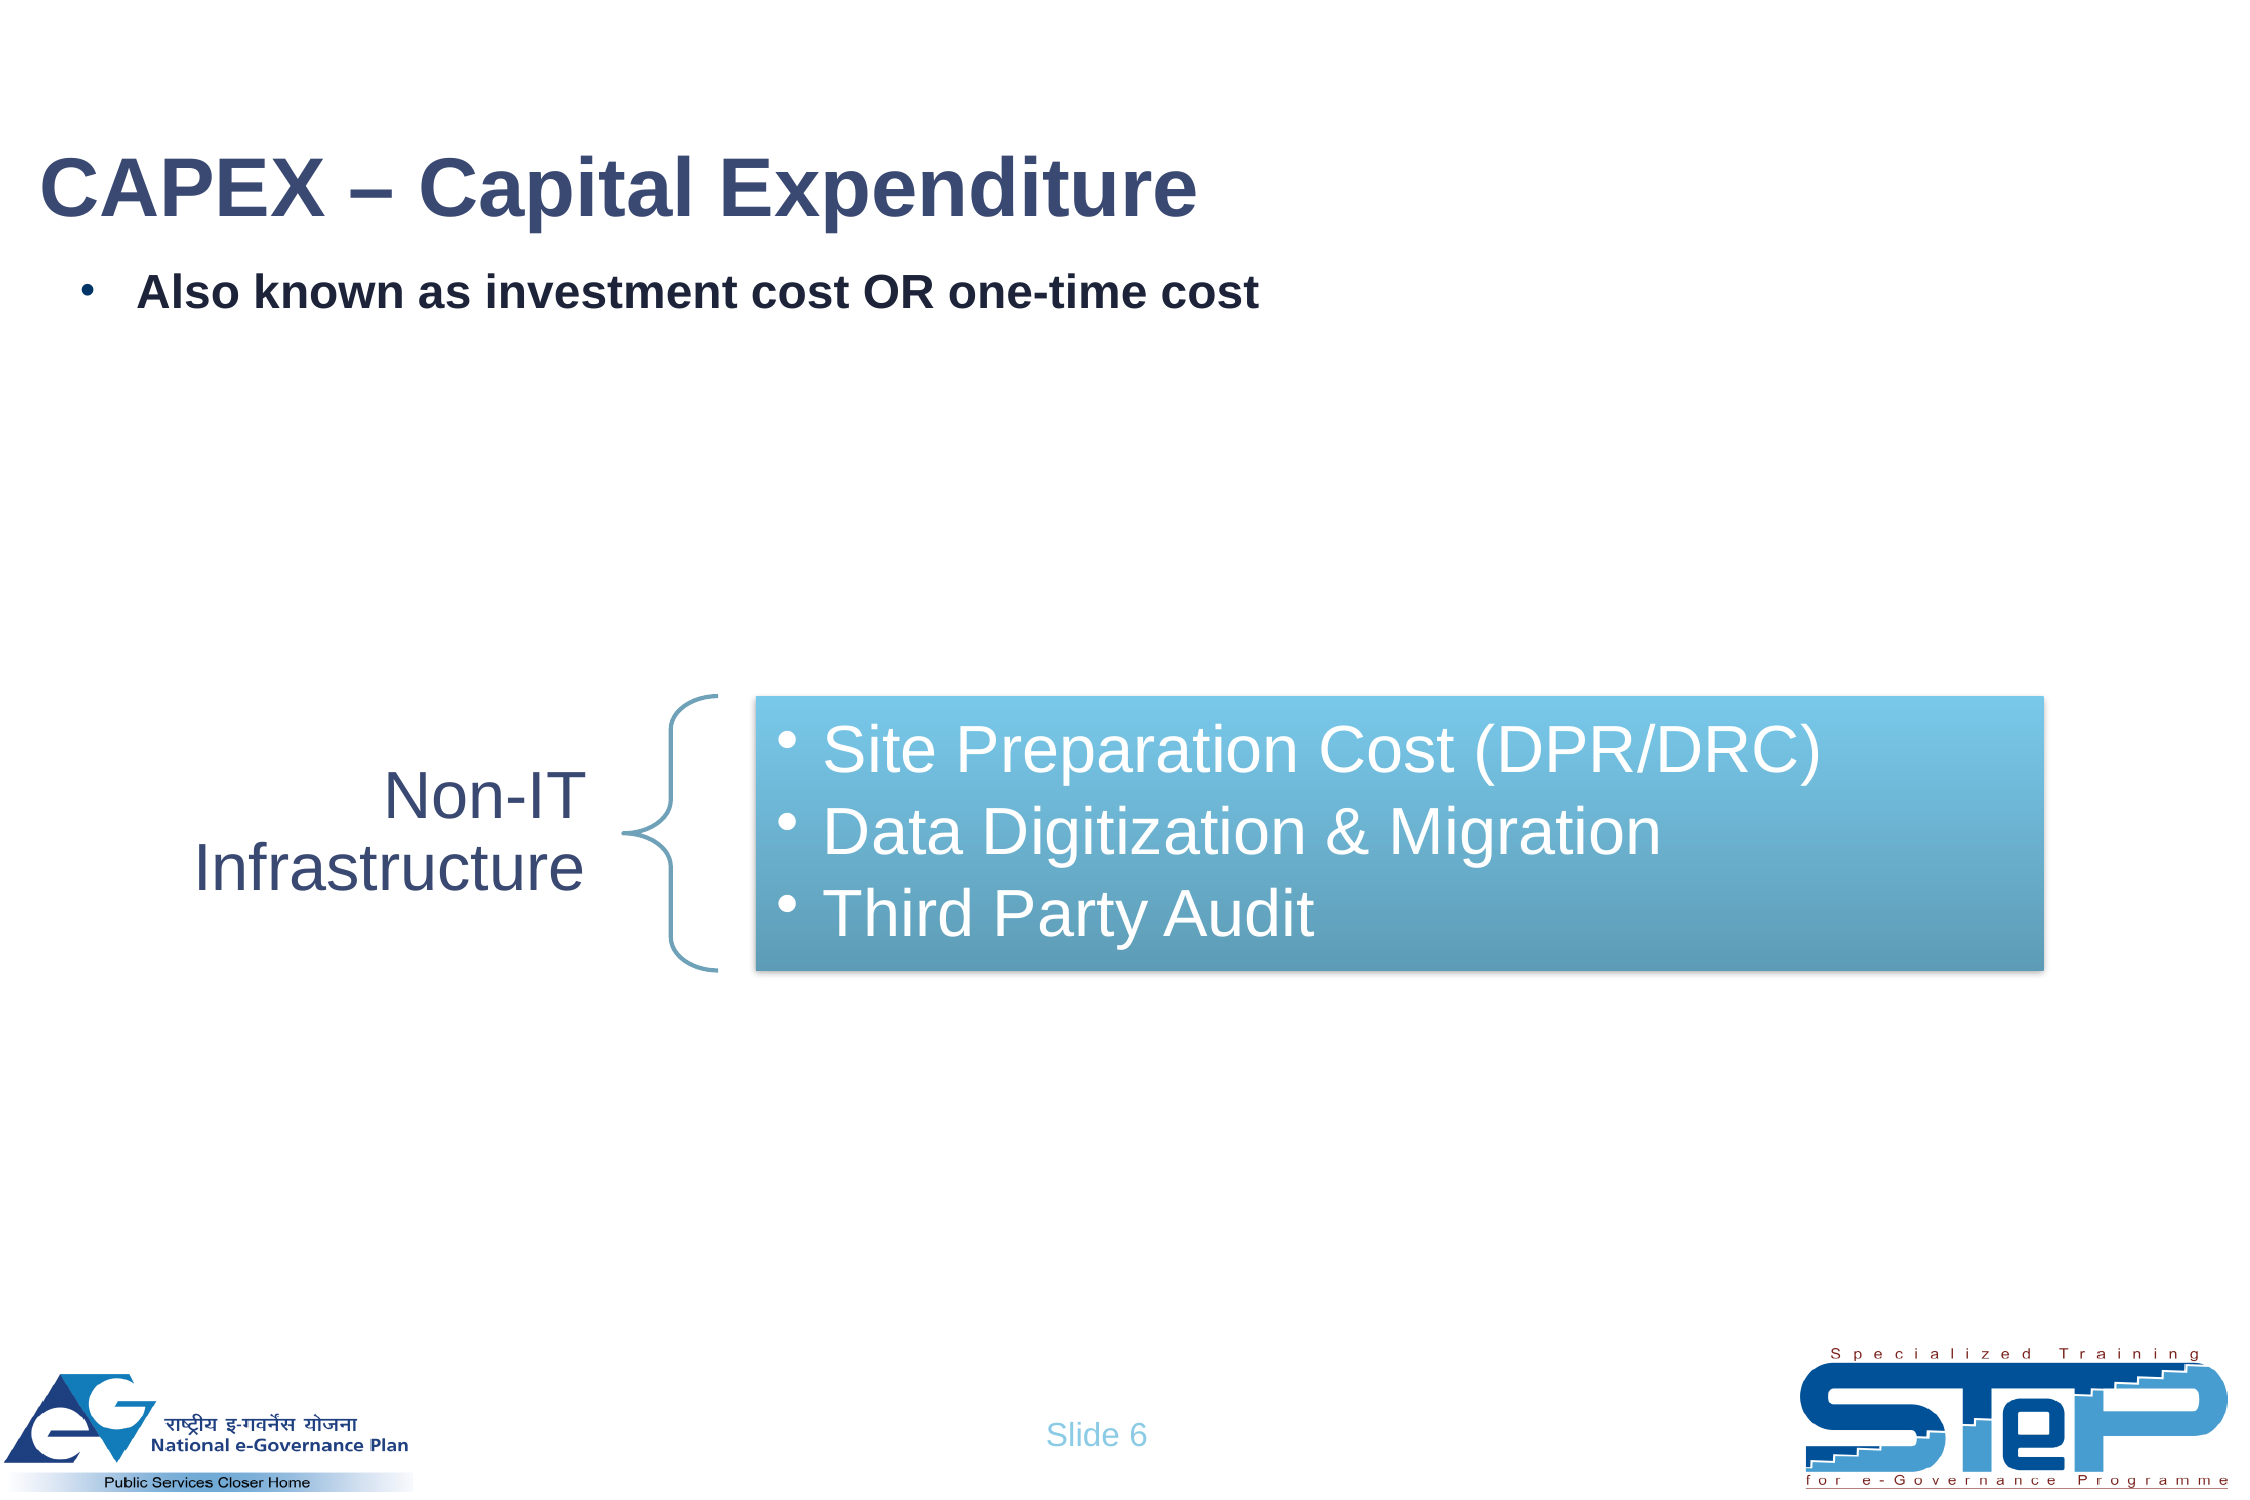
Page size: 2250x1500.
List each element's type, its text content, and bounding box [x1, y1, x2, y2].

picture [1800, 1348, 2228, 1489]
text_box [149, 349, 2044, 1317]
text_box Also known as investment cost OR one-time cost [58, 249, 2175, 384]
picture [3, 1374, 413, 1492]
title CAPEX – Capital Expenditure [39, 132, 2207, 299]
